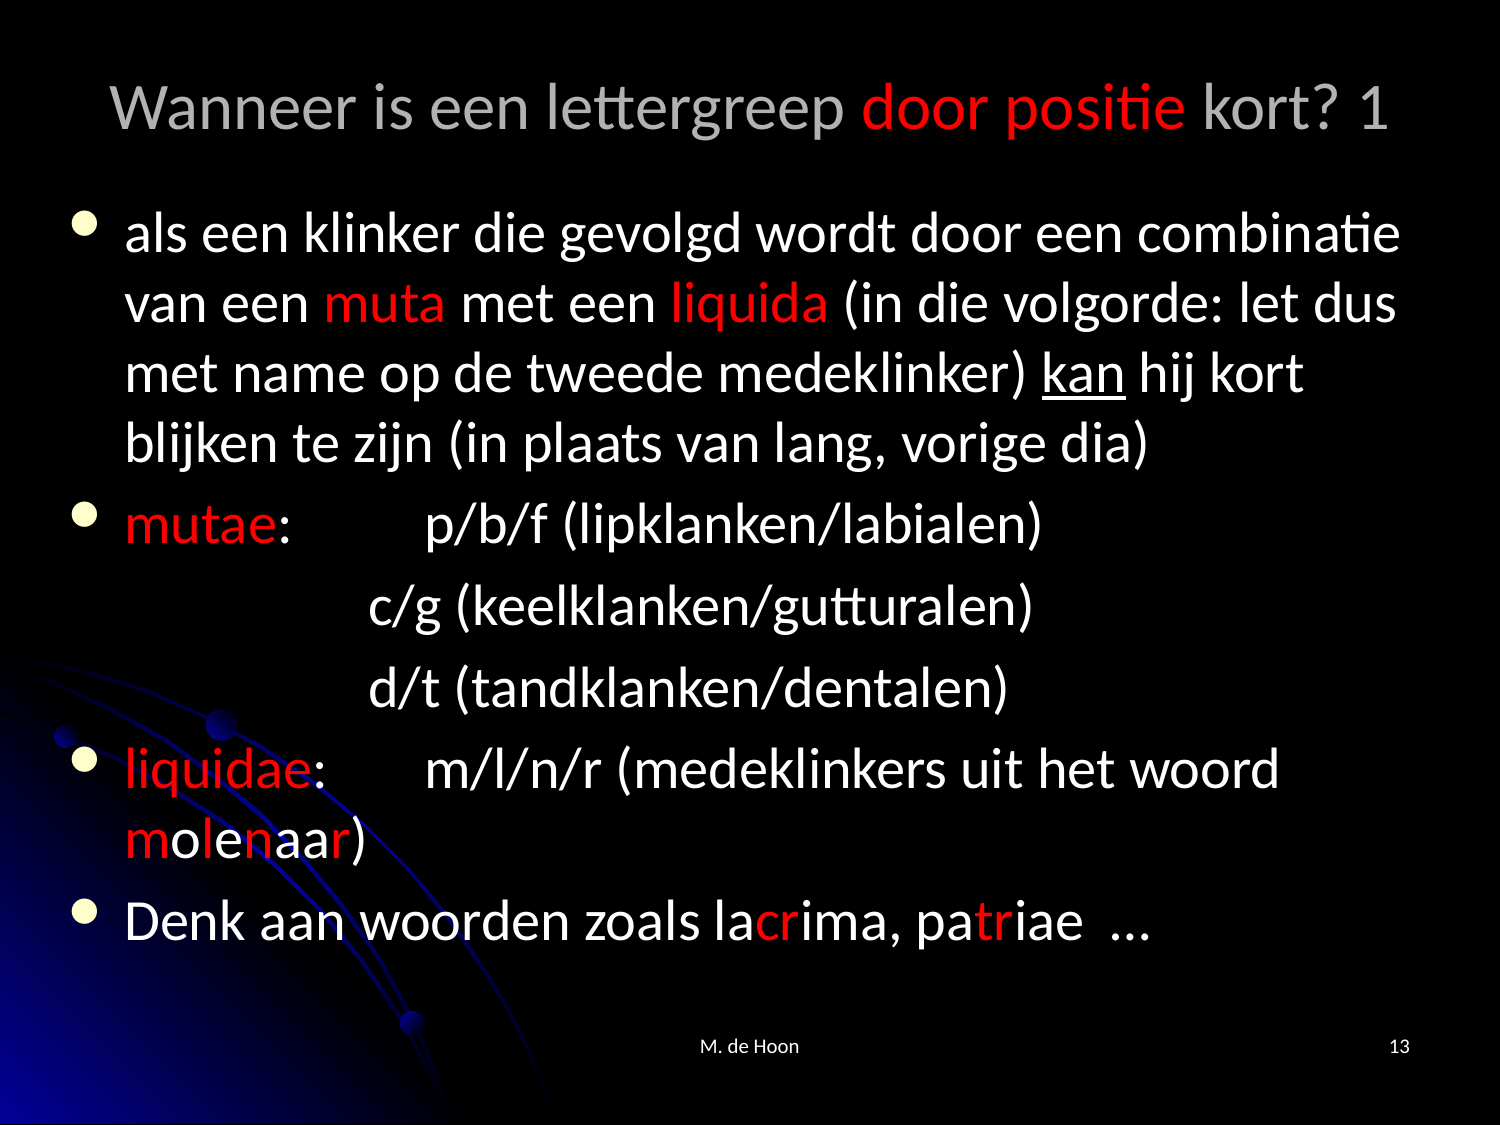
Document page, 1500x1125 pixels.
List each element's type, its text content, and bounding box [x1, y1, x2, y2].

slide_number 13 [1074, 1026, 1426, 1101]
title Wanneer is een lettergreep door positie kort? 1 [40, 45, 1460, 162]
footer M. de Hoon [512, 1026, 988, 1101]
list als een klinker die gevolgd wordt door een combinatie van een muta met een liquida (in die volgorde: let dus met name op de tweede medeklinker) kan hij kort blijken te zijn (in plaats van lang, vorige dia) mutae: p/b/f (lipklanken/labialen) c/g (keelklanken/gutturalen) d/t (tandklanken/dentalen) liquidae: m/l/n/r (medeklinkers uit het woord molenaar) Denk aan woorden zoals lacrima, patriae … [52, 186, 1471, 1026]
